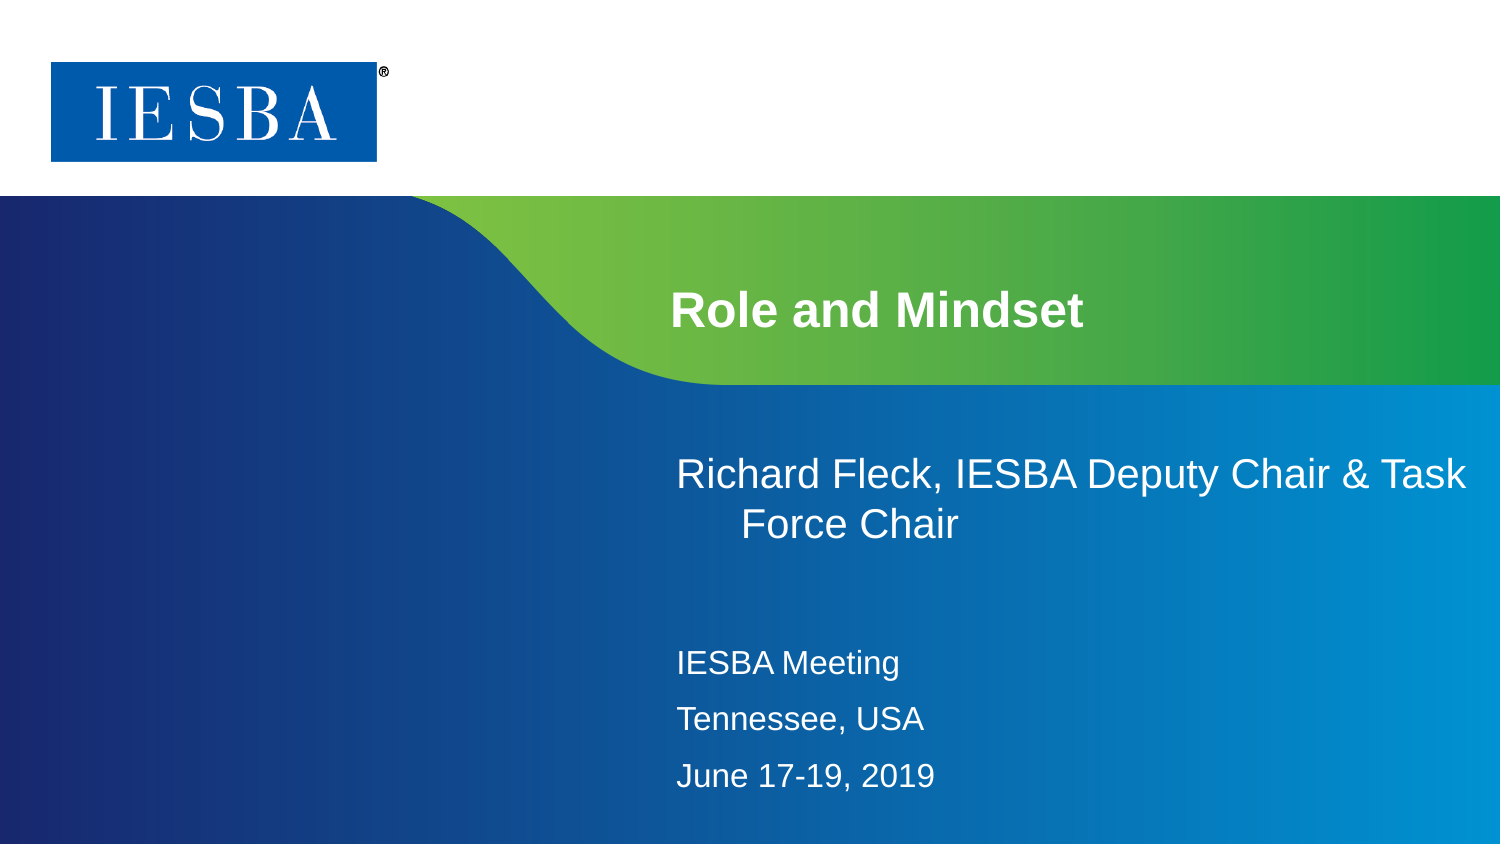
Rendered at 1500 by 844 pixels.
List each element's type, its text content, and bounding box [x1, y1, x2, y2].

picture [412, 196, 1500, 385]
title Role and Mindset [670, 246, 1496, 369]
text_box Richard Fleck, IESBA Deputy Chair & Task Force Chair [676, 446, 1500, 772]
picture [51, 62, 389, 162]
subtitle IESBA Meeting Tennessee, USA June 17-19, 2019 [676, 641, 1477, 784]
